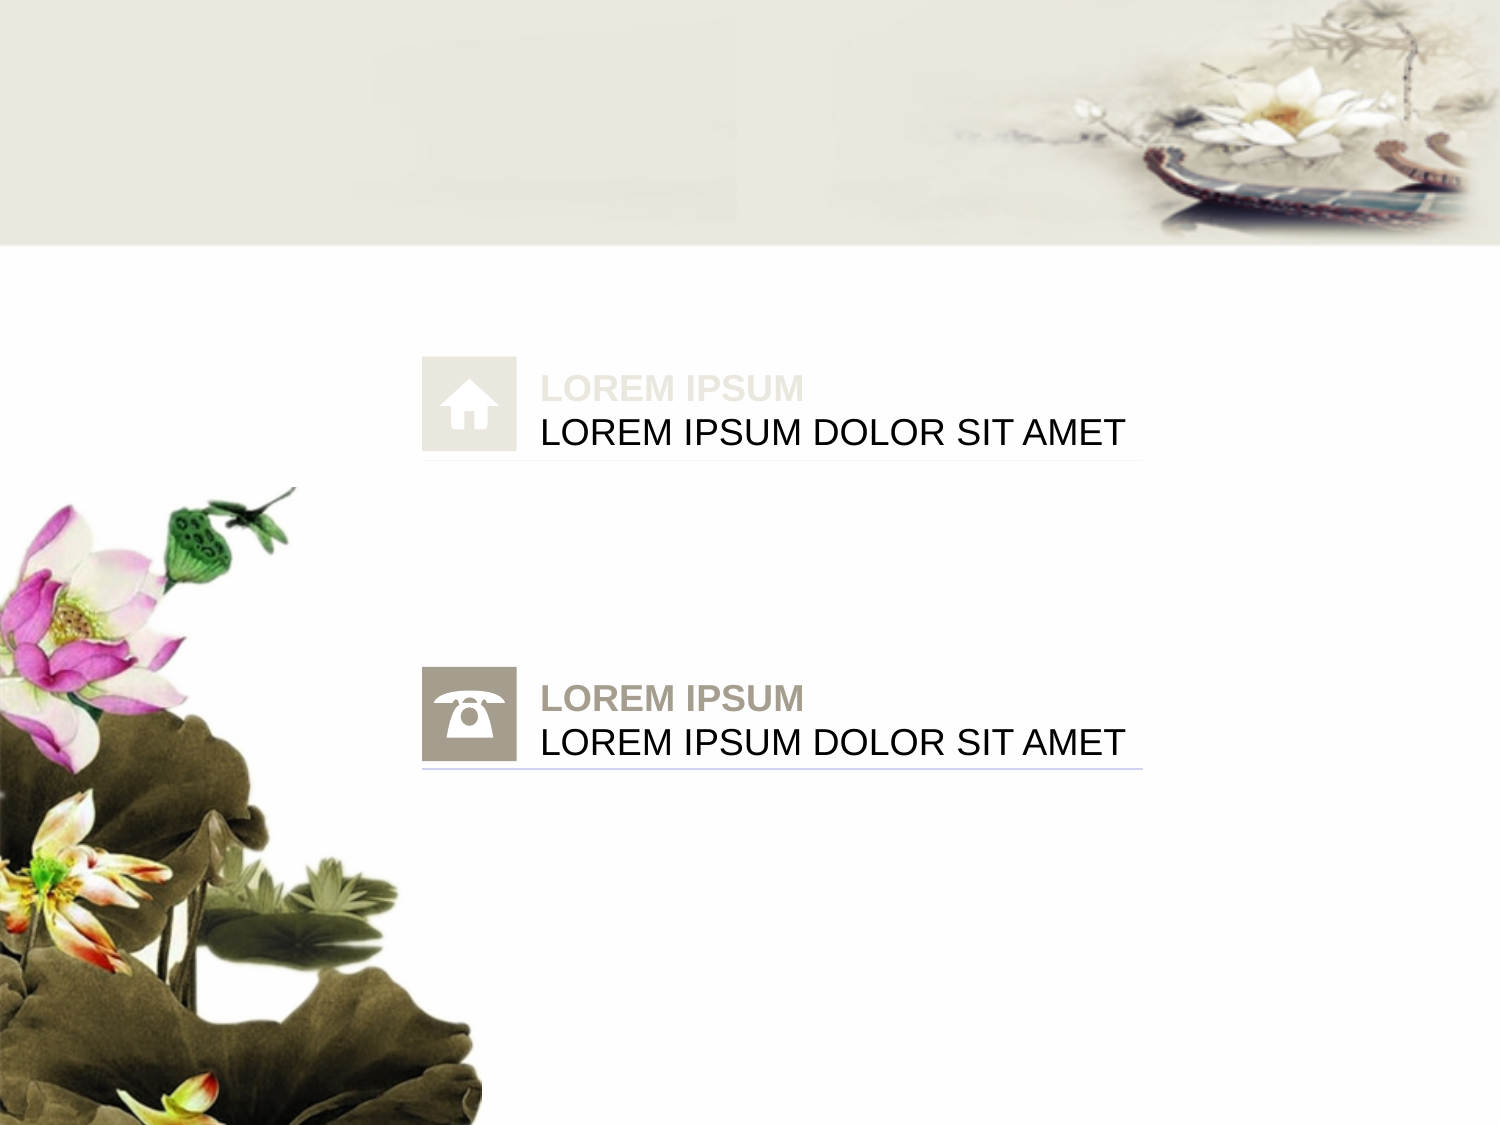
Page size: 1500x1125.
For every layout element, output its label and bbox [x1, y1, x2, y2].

text_box [421, 356, 1197, 462]
text_box [421, 666, 1197, 772]
picture [0, 0, 1500, 1125]
